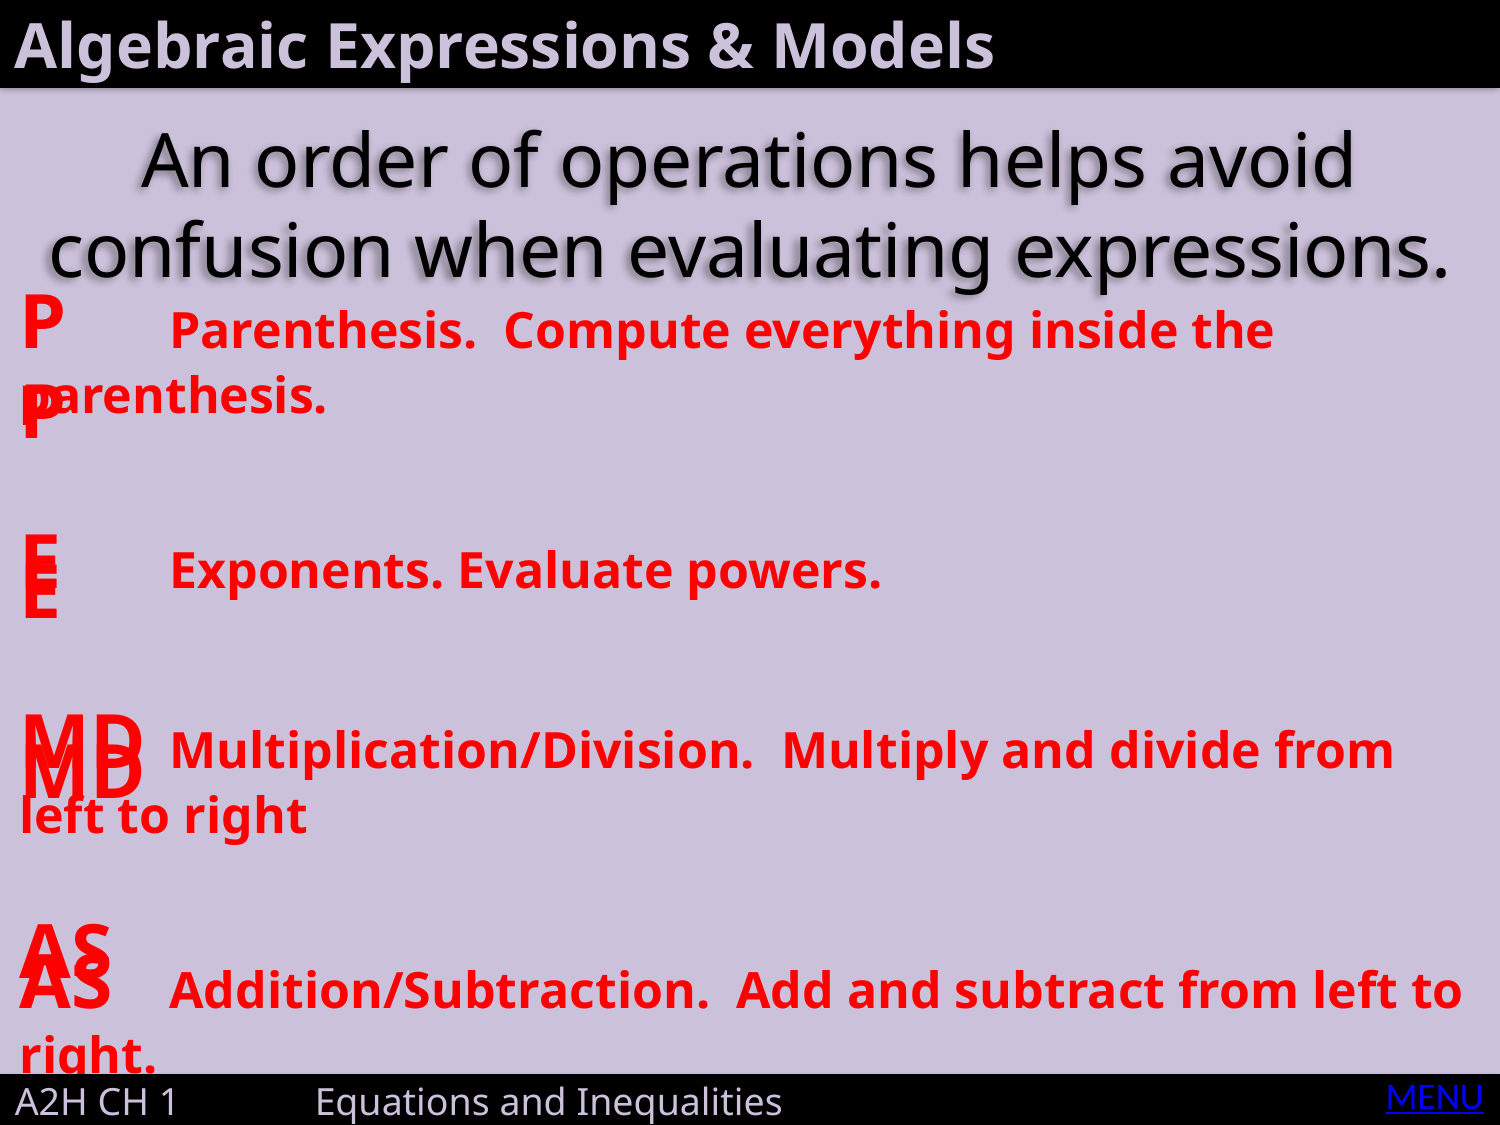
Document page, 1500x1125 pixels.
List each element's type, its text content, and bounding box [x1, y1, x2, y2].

title An order of operations helps avoid confusion when evaluating expressions. [0, 112, 1500, 313]
text_box Algebraic Expressions & Models [0, 0, 1500, 88]
text_box P Parenthesis. Compute everything inside the parenthesis. E Exponents. Evaluate powers. MD Multiplication/Division. Multiply and divide from left to right AS Addition/Subtraction. Add and subtract from left to right. [0, 375, 1500, 1013]
text_box MENU [1370, 1064, 1500, 1125]
text_box A2H CH 1 Equations and Inequalities [0, 1074, 1370, 1125]
